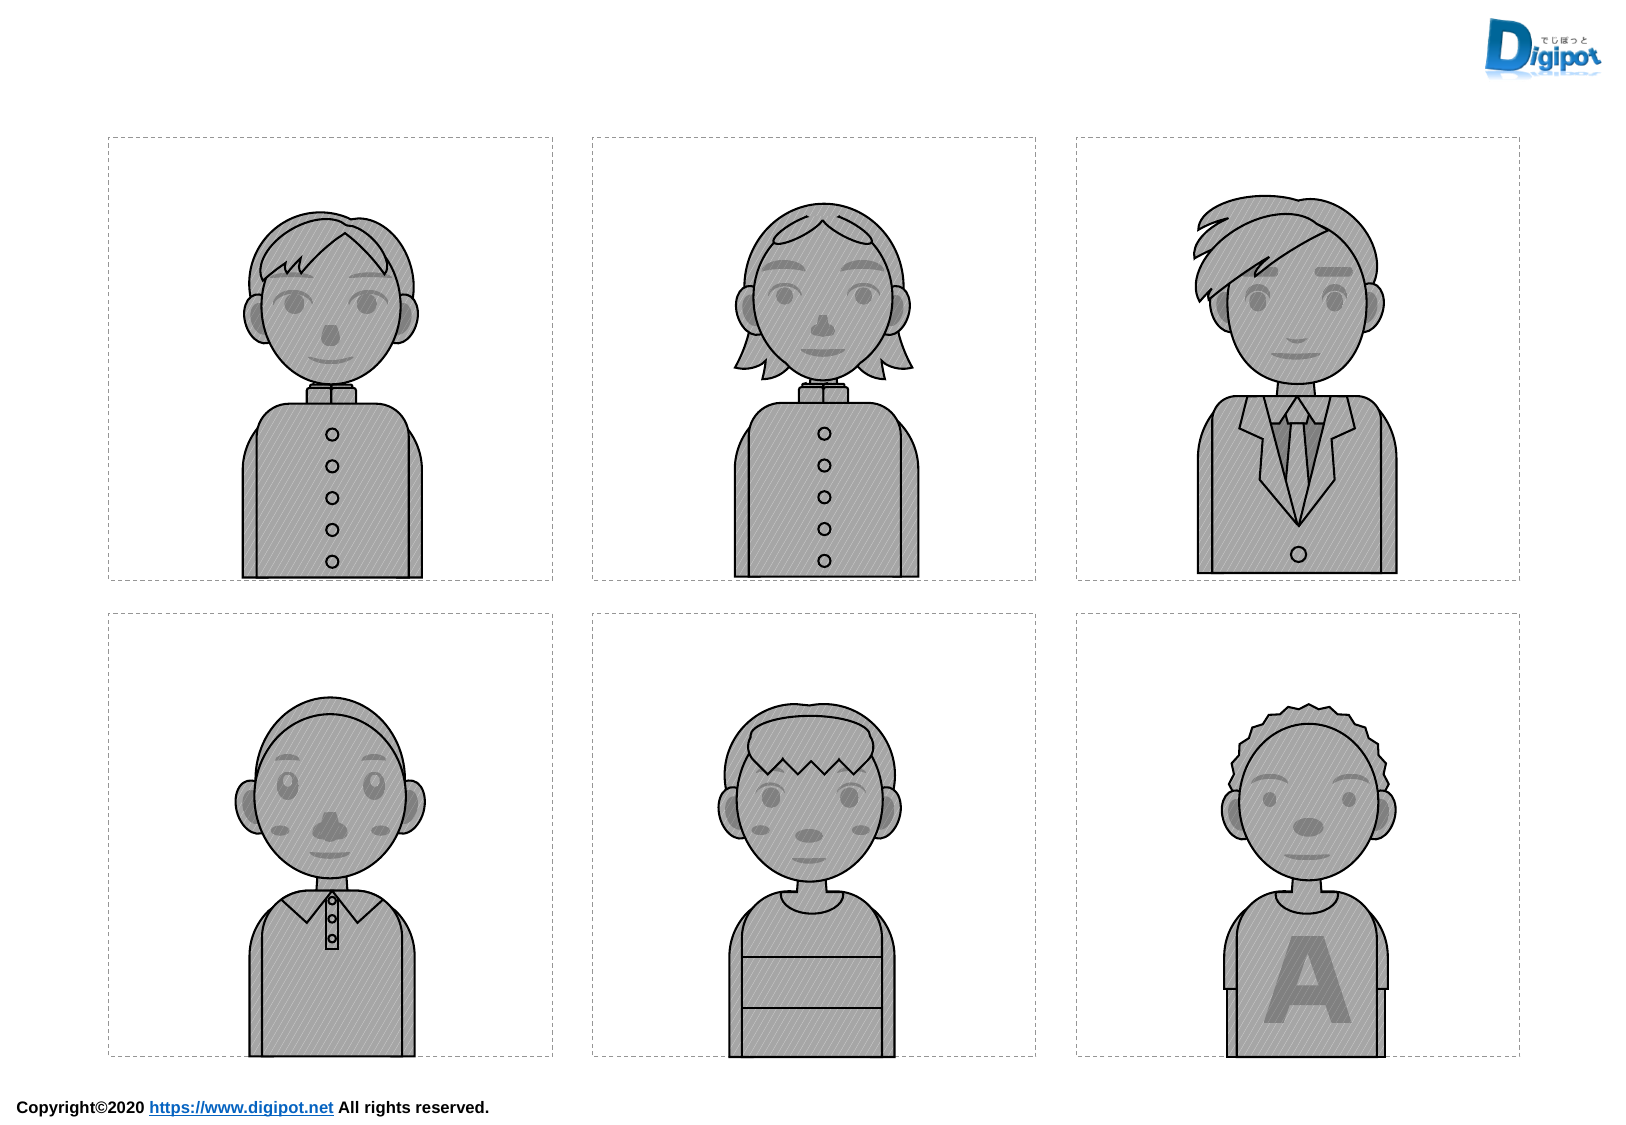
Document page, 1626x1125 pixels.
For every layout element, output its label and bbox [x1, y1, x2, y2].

text_box [719, 704, 901, 1058]
picture [1485, 18, 1602, 82]
text_box [236, 697, 425, 1057]
text_box [242, 212, 422, 578]
text_box [1222, 704, 1395, 1057]
text_box [1180, 166, 1397, 574]
text_box [734, 203, 919, 577]
